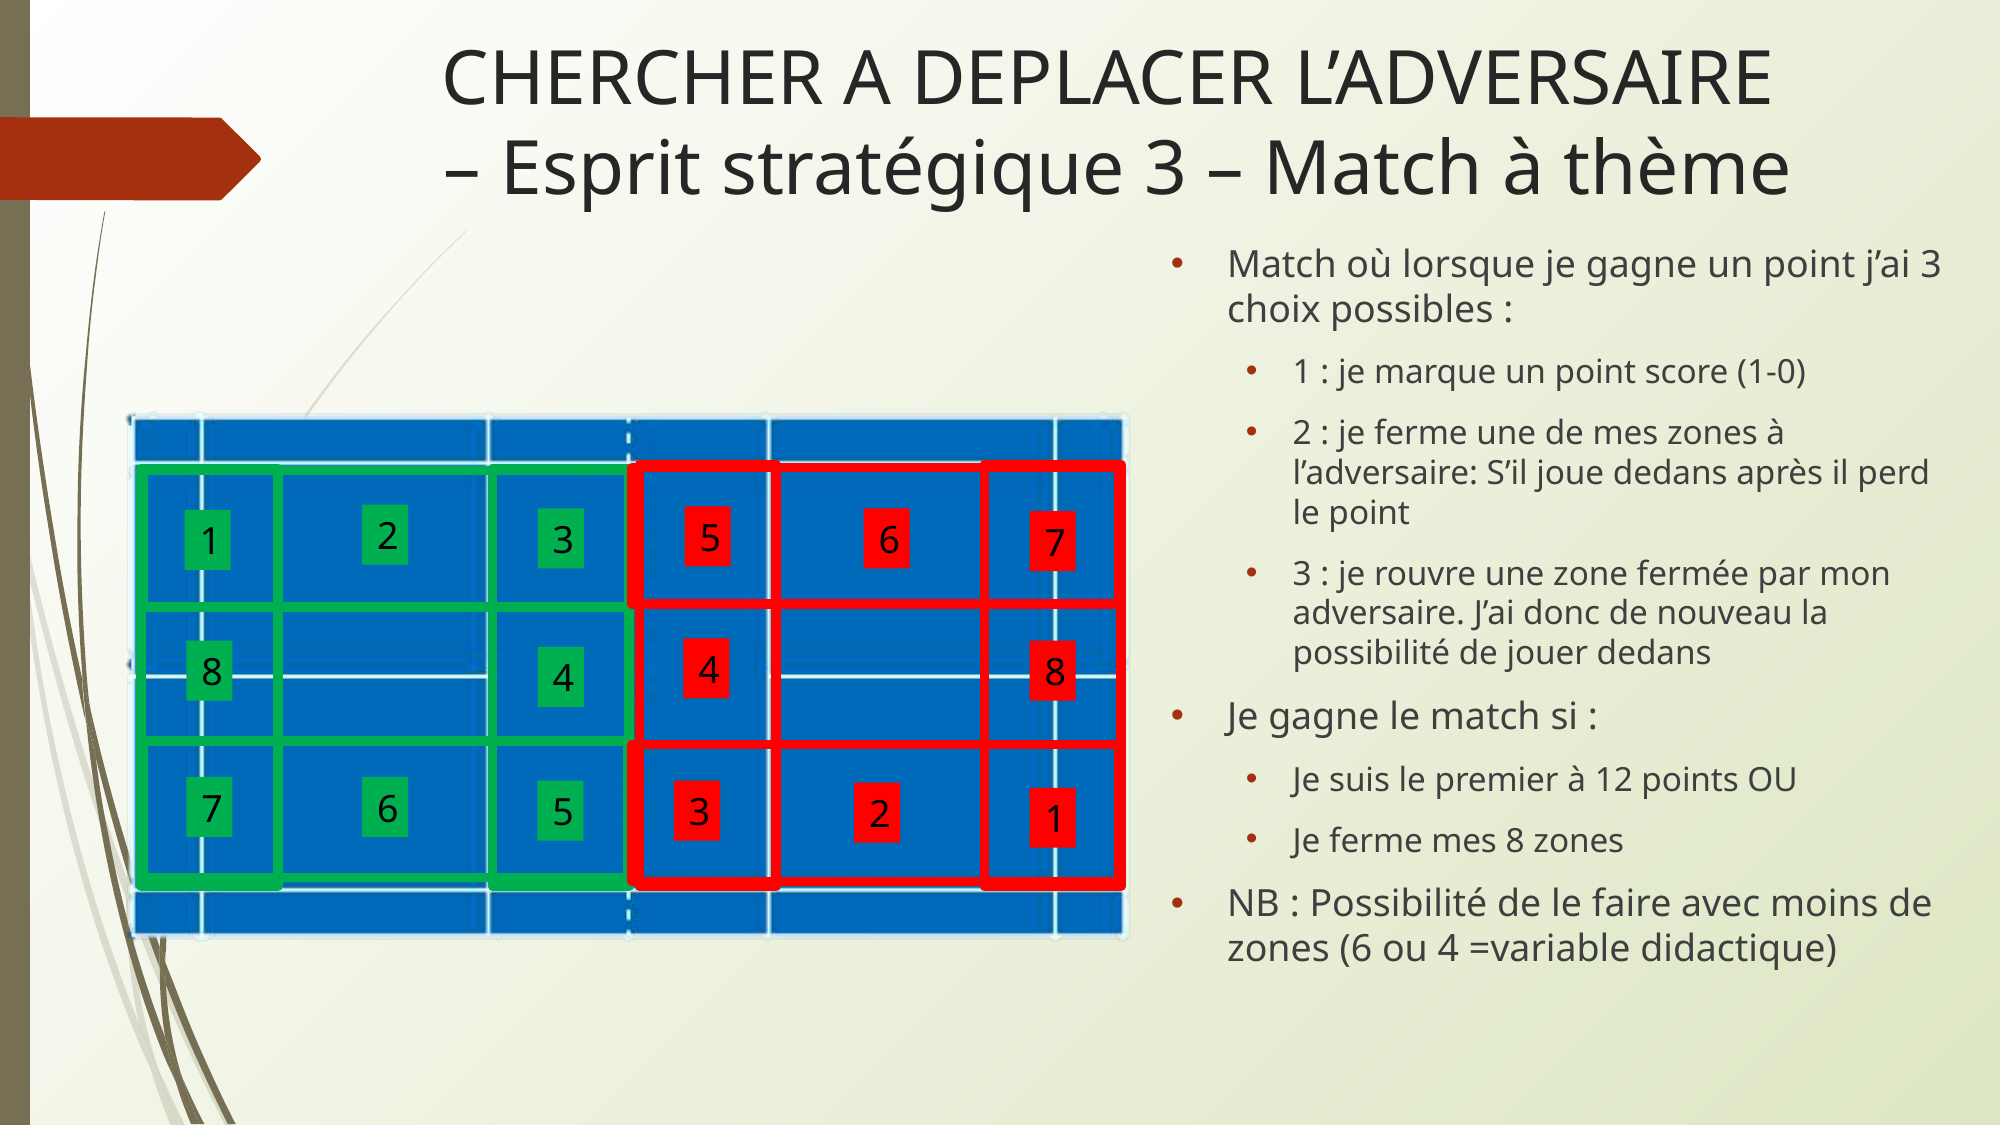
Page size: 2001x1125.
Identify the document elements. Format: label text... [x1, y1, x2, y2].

picture [30, 334, 1229, 1020]
title CHERCHER A DEPLACER L’ADVERSAIRE – Esprit stratégique 3 – Match à thème [222, 22, 2000, 233]
list Match où lorsque je gagne un point j’ai 3 choix possibles : 1 : je marque un point score (1-0) 2 : je ferme une de mes zones à l’adversaire: S’il joue dedans après il perd le point 3 : je rouvre une zone fermée par mon adversaire. J’ai donc de nouveau la possibilité de jouer dedans Je gagne le match si : Je suis le premier à 12 points OU Je ferme mes 8 zones NB : Possibilité de le faire avec moins de zones (6 ou 4 =variable didactique) [1155, 232, 1970, 1125]
